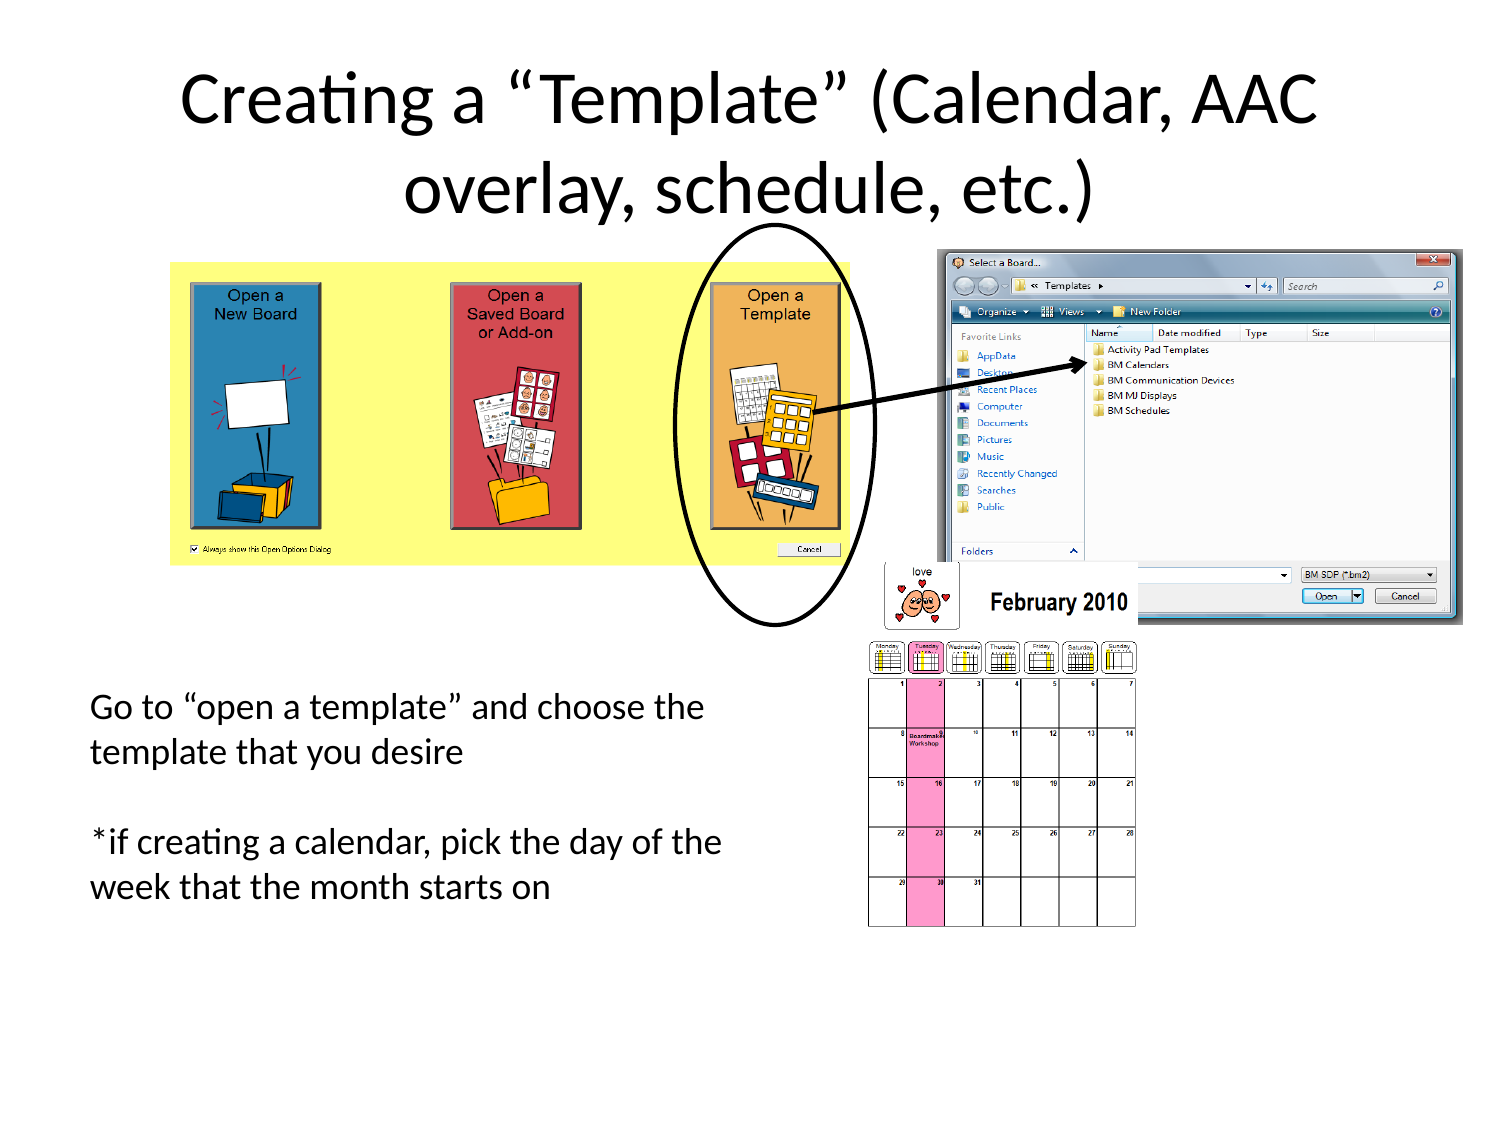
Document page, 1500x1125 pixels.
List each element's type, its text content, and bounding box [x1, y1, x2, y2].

text_box [854, 296, 872, 360]
text_box Go to “open a template” and choose the template that you desire *if creating a calendar, pick the day of the week that the month starts on [74, 674, 825, 915]
picture [862, 249, 1463, 931]
text_box [715, 222, 835, 260]
title Creating a “Template” (Calendar, AAC overlay, schedule, etc.) [75, 45, 1425, 233]
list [170, 262, 851, 688]
text_box [854, 422, 878, 554]
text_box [812, 362, 1088, 413]
